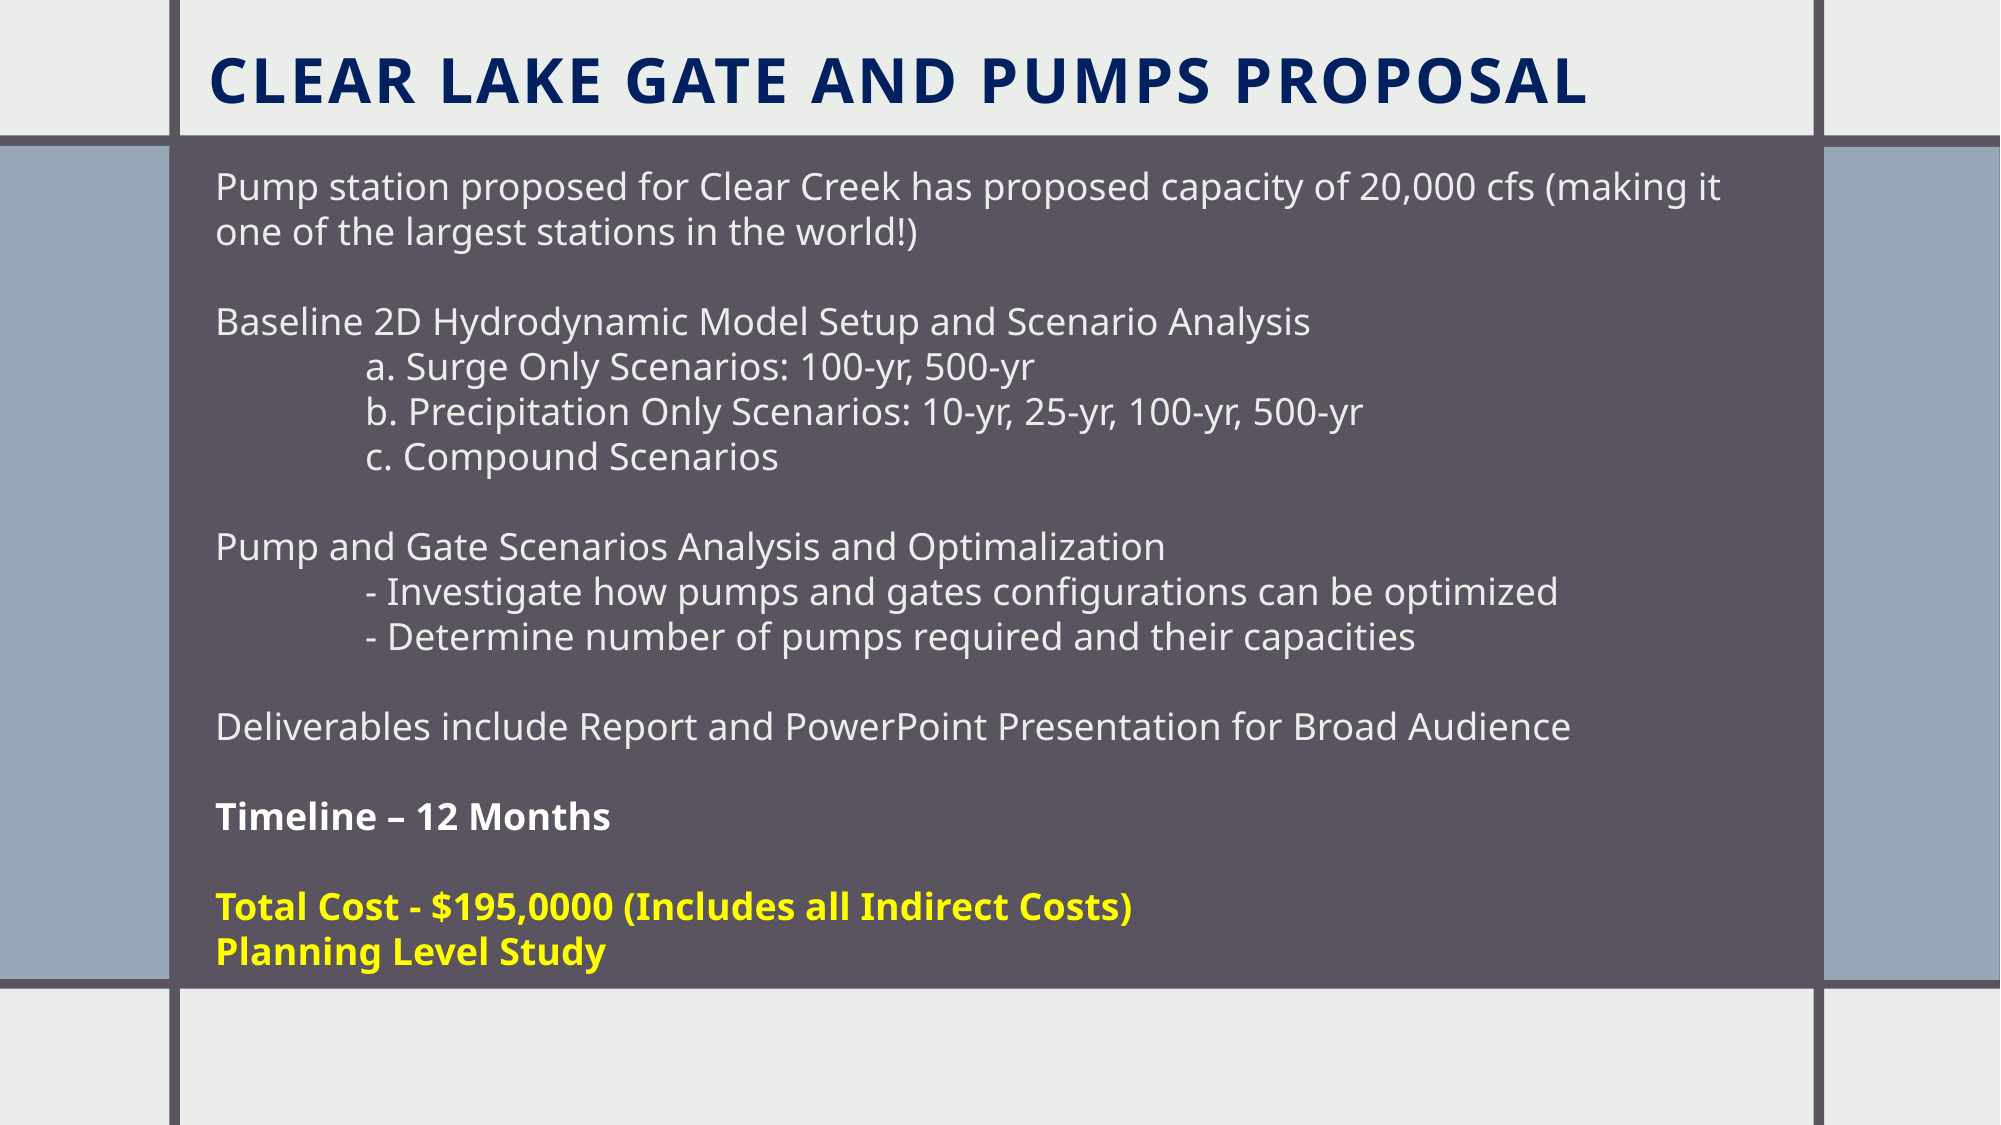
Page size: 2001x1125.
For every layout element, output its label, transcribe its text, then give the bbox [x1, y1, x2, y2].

text_box Pump station proposed for Clear Creek has proposed capacity of 20,000 cfs (making it one of the largest stations in the world!) Baseline 2D Hydrodynamic Model Setup and Scenario Analysis a. Surge Only Scenarios: 100-yr, 500-yr b. Precipitation Only Scenarios: 10-yr, 25-yr, 100-yr, 500-yr c. Compound Scenarios Pump and Gate Scenarios Analysis and Optimalization - Investigate how pumps and gates configurations can be optimized - Determine number of pumps required and their capacities Deliverables include Report and PowerPoint Presentation for Broad Audience Timeline – 12 Months Total Cost - $195,0000 (Includes all Indirect Costs) Planning Level Study - [200, 155, 1800, 1071]
title Clear lake gate and pumps proposal [190, 0, 1922, 132]
